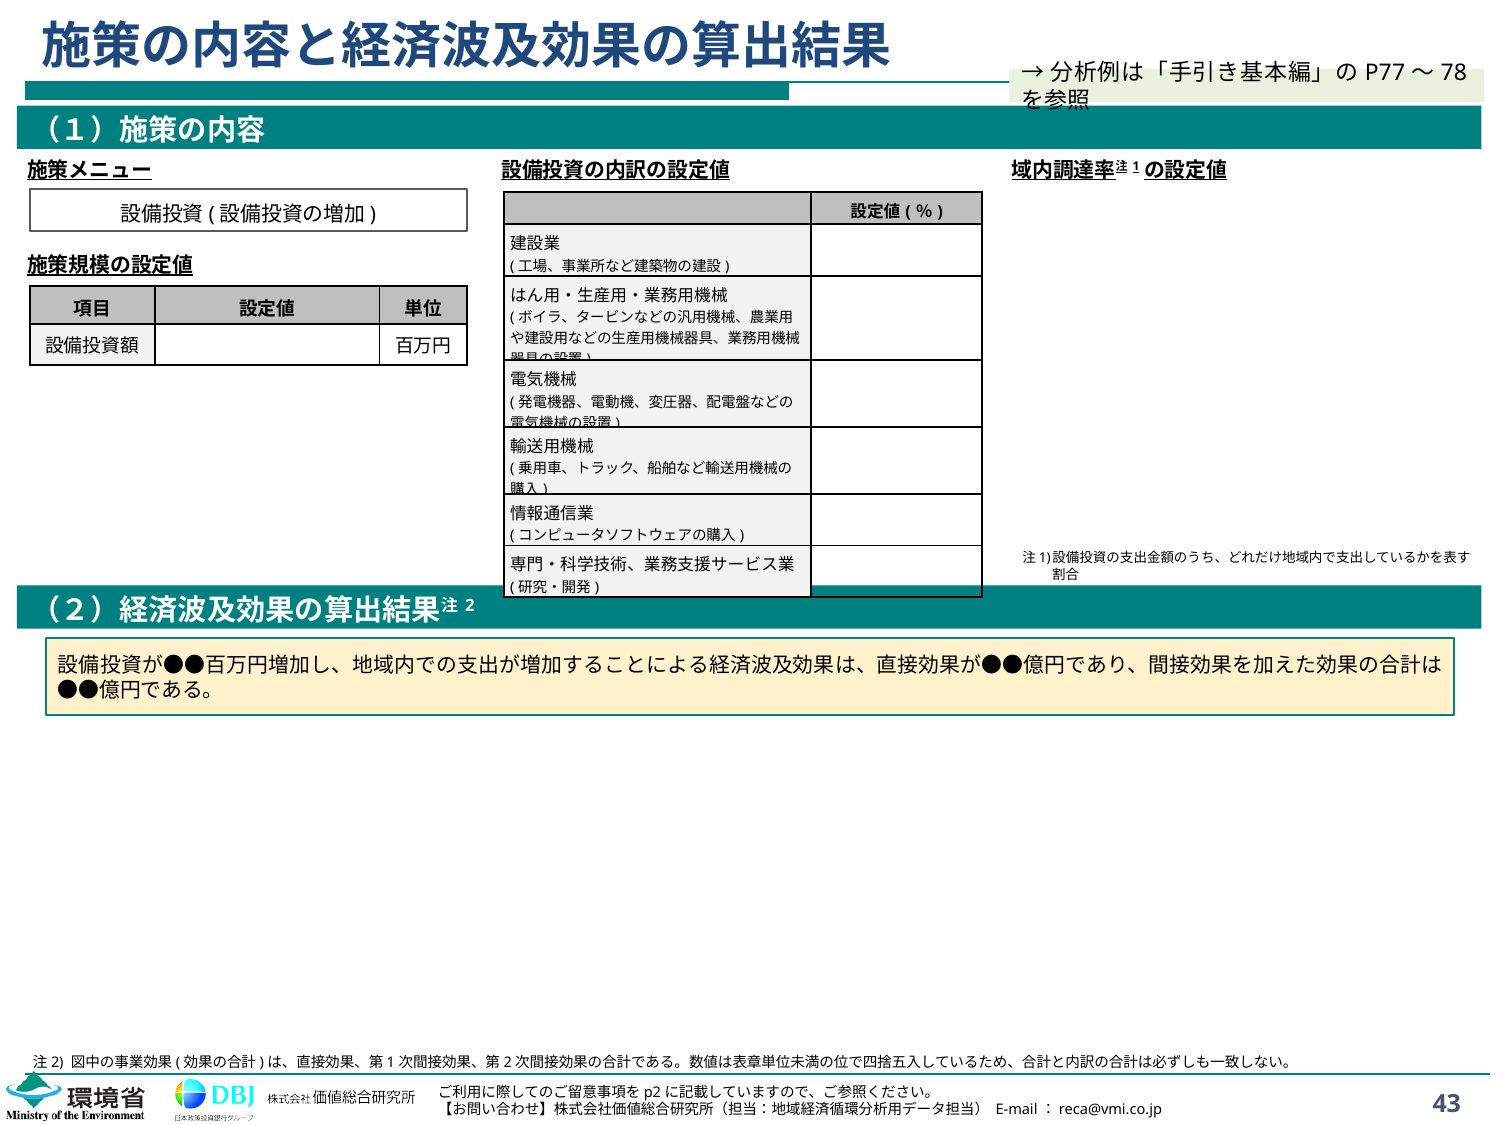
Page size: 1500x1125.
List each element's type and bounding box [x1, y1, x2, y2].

table_cell [812, 546, 981, 596]
title [25, 0, 1355, 82]
text_box [33, 1050, 1451, 1071]
table_header [156, 287, 379, 323]
table_cell [380, 325, 466, 364]
table_header [505, 193, 810, 223]
picture [171, 1075, 419, 1125]
text_box [16, 585, 1482, 629]
table_cell [505, 225, 810, 275]
text_box [1011, 156, 1308, 182]
text_box [1022, 553, 1471, 578]
slide_number [1393, 1079, 1500, 1122]
text_box [16, 105, 1482, 149]
table_cell [31, 325, 154, 364]
table_header [380, 287, 466, 323]
table_cell [812, 428, 981, 493]
table_cell [505, 428, 810, 493]
table_cell [505, 277, 810, 359]
table_cell [156, 325, 379, 364]
text_box [29, 189, 467, 231]
table_header [31, 287, 154, 323]
table_header [812, 193, 981, 223]
text_box [27, 251, 264, 277]
table_cell [812, 277, 981, 359]
table_cell [812, 495, 981, 545]
table_cell [812, 225, 981, 275]
table_cell [505, 546, 810, 596]
text_box [27, 156, 175, 182]
picture [2, 1071, 148, 1125]
text_box [1009, 68, 1485, 102]
table_cell [812, 361, 981, 426]
table_cell [505, 361, 810, 426]
table_cell [505, 495, 810, 545]
text_box [46, 638, 1454, 715]
text_box [501, 156, 886, 182]
